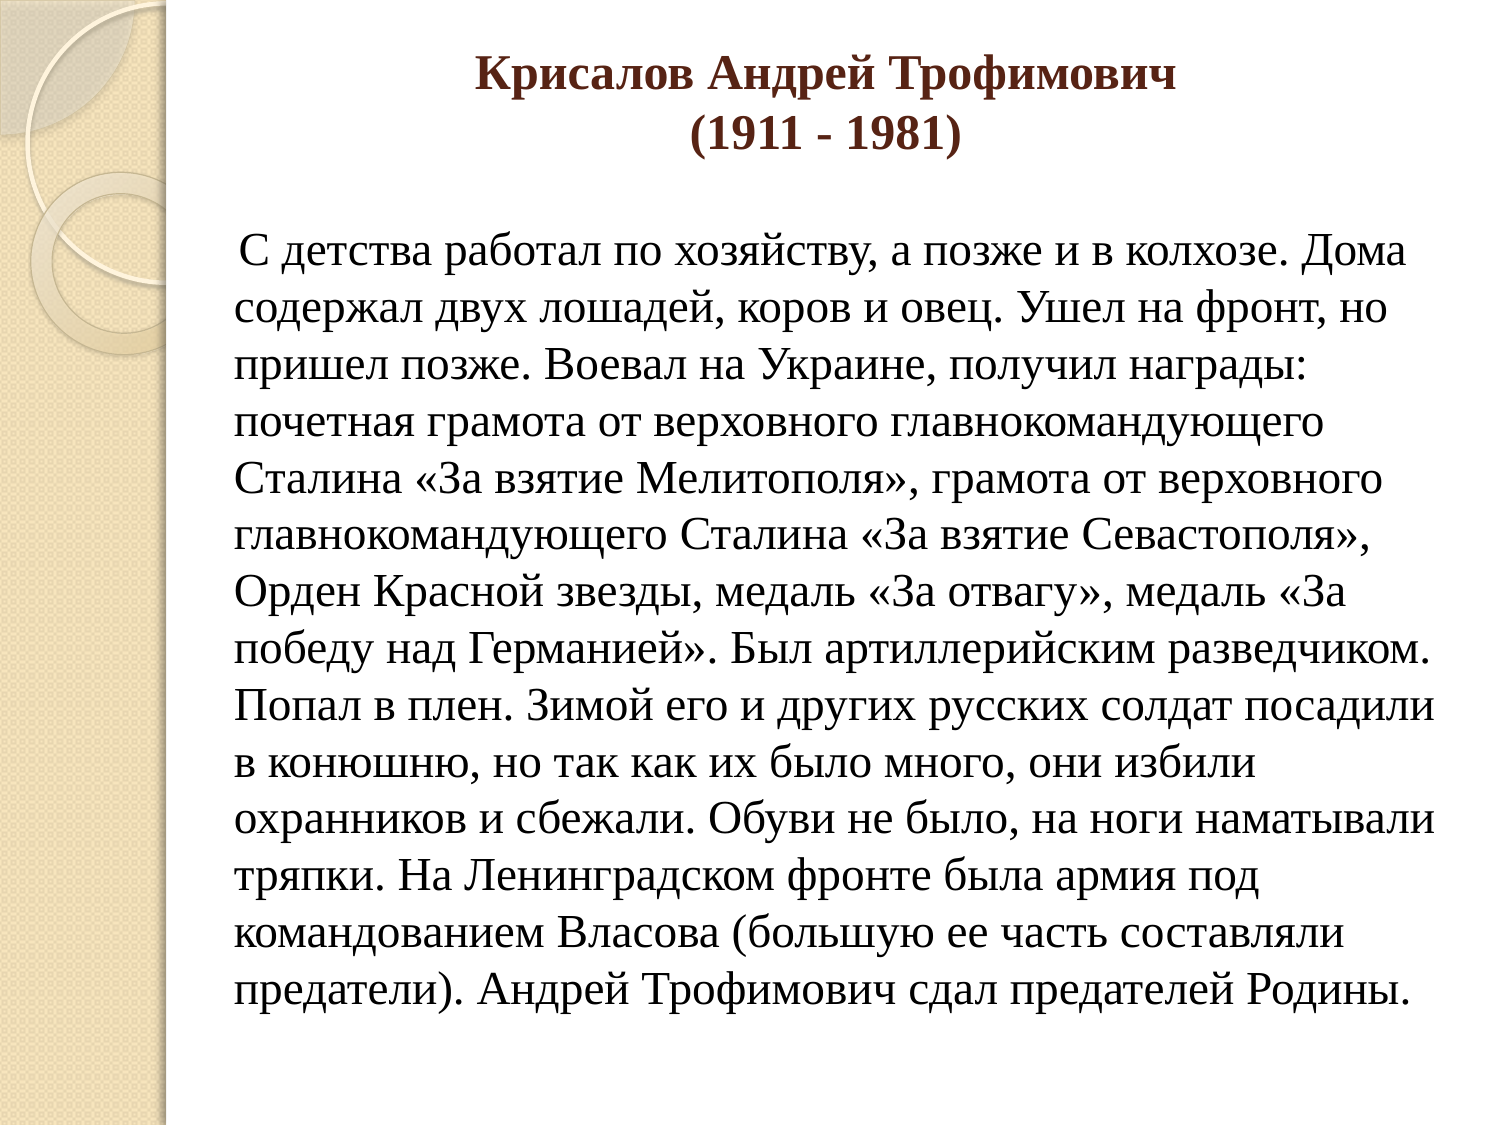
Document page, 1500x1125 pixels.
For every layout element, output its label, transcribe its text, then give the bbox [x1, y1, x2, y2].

list С детства работал по хозяйству, а позже и в колхозе. Дома содержал двух лошадей, коров и овец. Ушел на фронт, но пришел позже. Воевал на Украине, получил награды: почетная грамота от верховного главнокомандующего Сталина «За взятие Мелитополя», грамота от верховного главнокомандующего Сталина «За взятие Севастополя», Орден Красной звезды, медаль «За отвагу», медаль «За победу над Германией». Был артиллерийским разведчиком. Попал в плен. Зимой его и других русских солдат посадили в конюшню, но так как их было много, они избили охранников и сбежали. Обуви не было, на ноги наматывали тряпки. На Ленинградском фронте была армия под командованием Власова (большую ее часть составляли предатели). Андрей Трофимович сдал предателей Родины. [163, 210, 1454, 1079]
title Крисалов Андрей Трофимович (1911 - 1981) [210, 23, 1441, 176]
